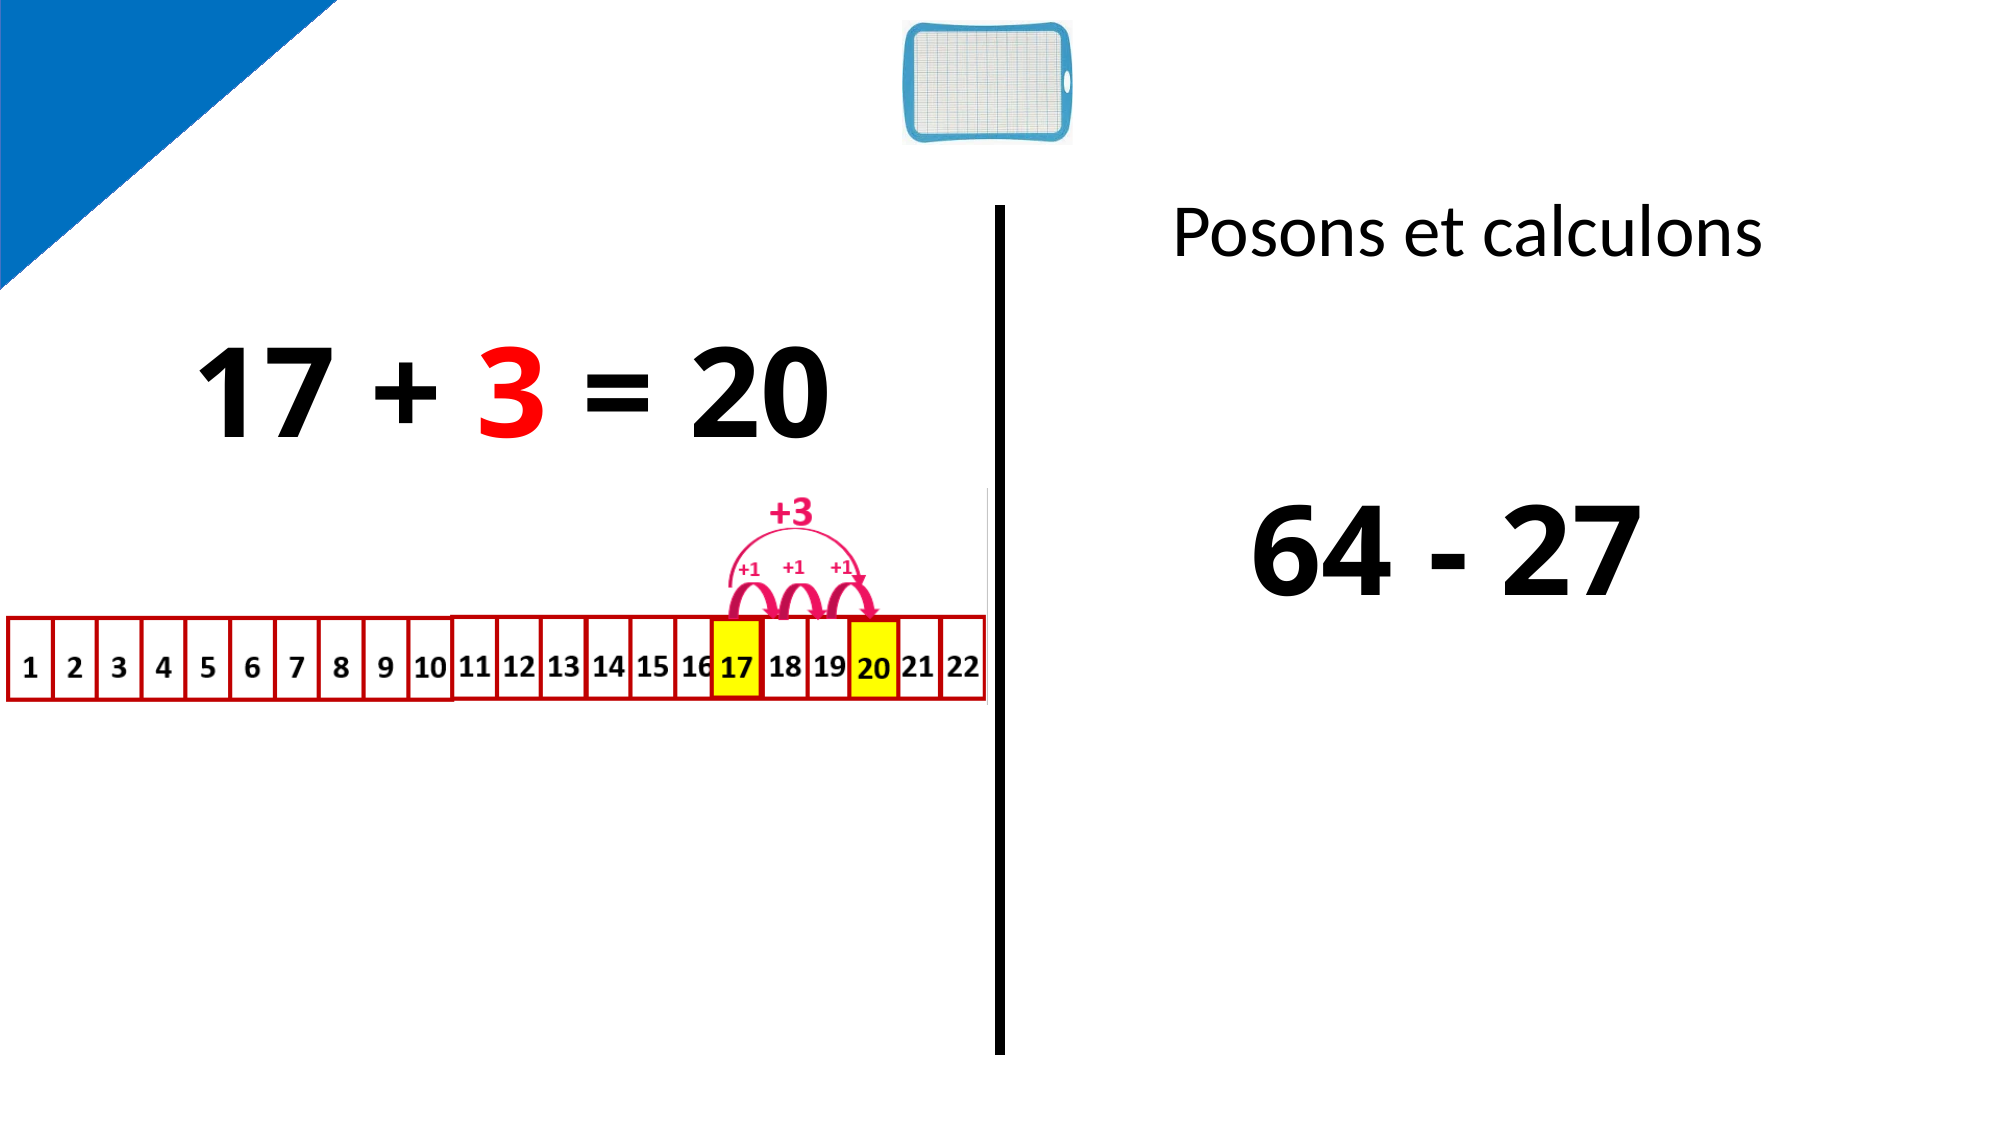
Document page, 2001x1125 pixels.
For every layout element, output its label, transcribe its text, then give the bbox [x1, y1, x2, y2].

text_box [0, 0, 337, 290]
text_box 64 - 27 [1045, 463, 1849, 629]
text_box Posons et calculons [1157, 173, 1809, 279]
picture [902, 20, 1073, 145]
picture [4, 488, 988, 705]
text_box 17 + 3 = 20 [110, 304, 915, 470]
